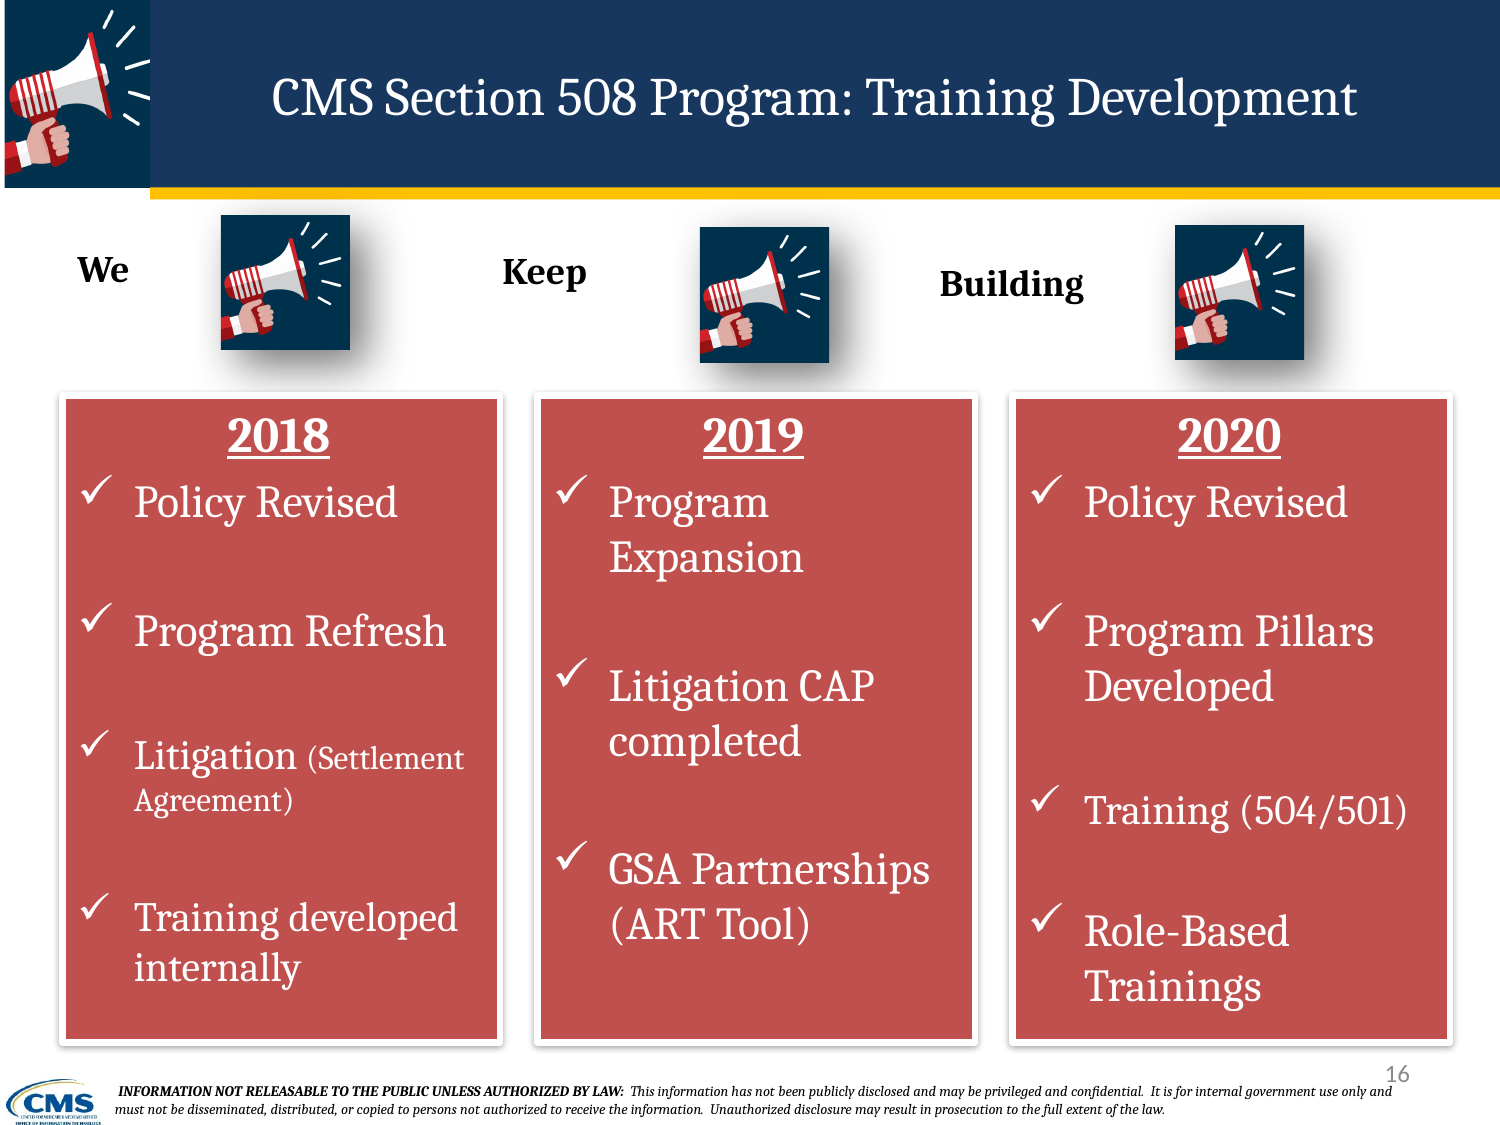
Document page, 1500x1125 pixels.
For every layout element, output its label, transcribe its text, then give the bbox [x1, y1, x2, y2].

picture [5, 1079, 101, 1125]
title CMS Section 508 Program: Training Development [163, 0, 1500, 188]
picture [1174, 224, 1305, 361]
picture [220, 214, 351, 351]
picture [4, 0, 163, 188]
text_box 2020 Policy Revised Program Pillars Developed Training (504/501) Role-Based Trainings [1009, 392, 1453, 1046]
text_box INFORMATION NOT RELEASABLE TO THE PUBLIC UNLESS AUTHORIZED BY LAW: This information has not been publicly disclosed and may be privileged and confidential. It is for internal government use only and must not be disseminated, distributed, or copied to persons not authorized to receive the information. Unauthorized disclosure may result in prosecution to the full extent of the law. [100, 1074, 1413, 1125]
slide_number 16 [1074, 1053, 1425, 1103]
picture [699, 227, 830, 363]
text_box Keep [487, 239, 613, 300]
list 2018 Policy Revised Program Refresh Litigation (Settlement Agreement) Training developed internally [59, 392, 503, 1046]
text_box We [62, 237, 163, 298]
text_box 2019 Program Expansion Litigation CAP completed GSA Partnerships (ART Tool) [534, 392, 978, 1046]
text_box Building [924, 251, 1150, 312]
